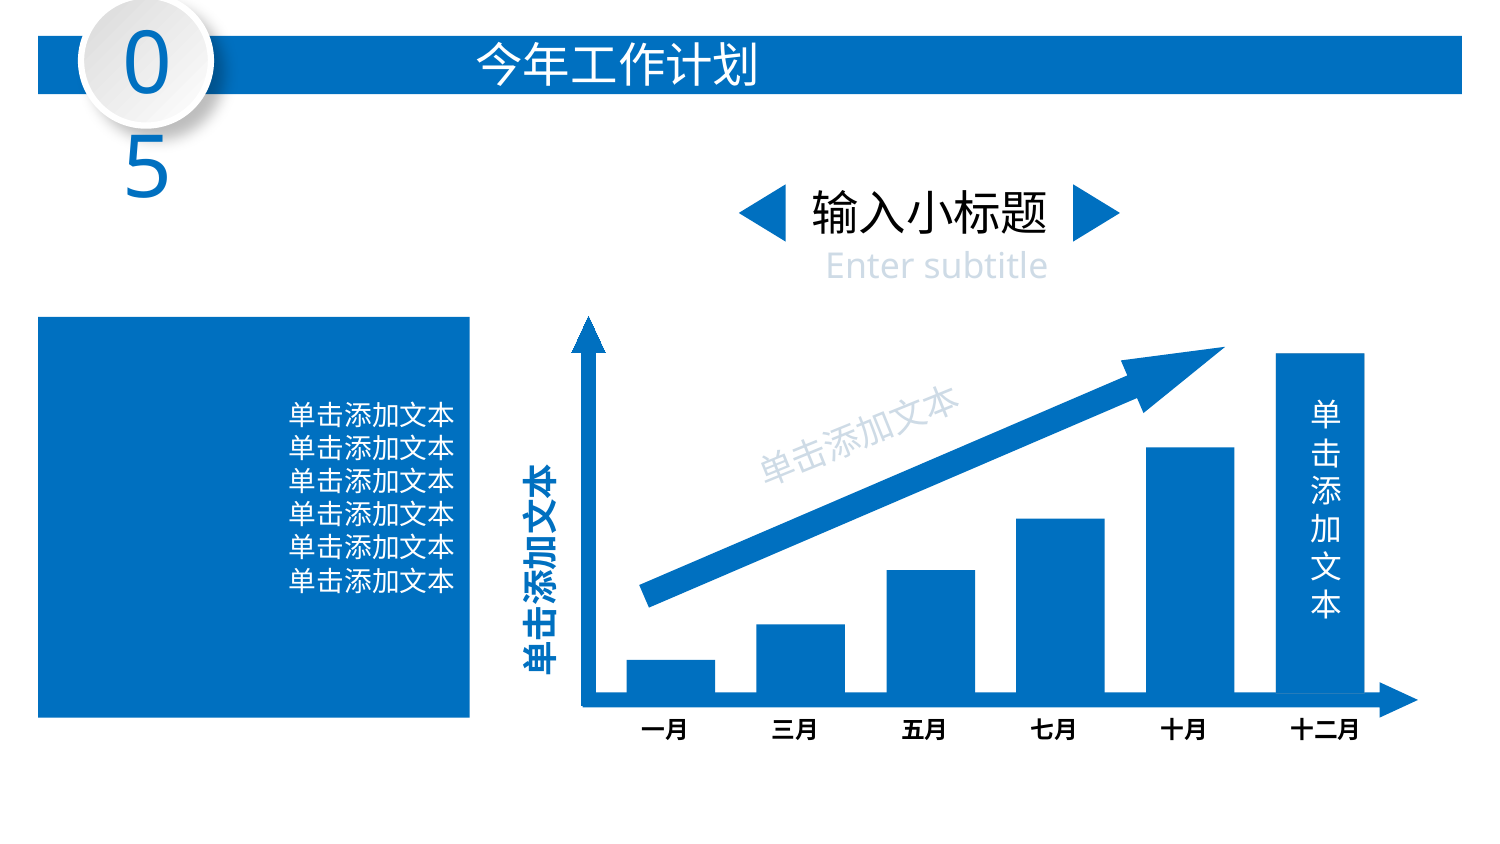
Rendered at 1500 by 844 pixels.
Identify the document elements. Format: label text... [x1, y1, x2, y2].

text_box [1070, 182, 1123, 244]
text_box [38, 35, 75, 95]
text_box [756, 624, 845, 693]
text_box Enter subtitle [810, 235, 1064, 294]
text_box [1016, 518, 1105, 693]
text_box [896, 35, 1462, 95]
text_box [1146, 447, 1235, 693]
text_box 今年工作计划 [340, 23, 896, 104]
text_box [886, 570, 976, 693]
text_box [571, 316, 606, 706]
text_box [224, 35, 340, 95]
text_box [80, 0, 212, 126]
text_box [626, 706, 1379, 752]
text_box [582, 682, 1418, 717]
text_box [736, 182, 788, 244]
text_box 单击添加文本 [734, 362, 982, 507]
text_box 输入小标题 [796, 175, 1064, 247]
text_box 单击添加文本 [510, 448, 569, 692]
text_box 单击添加文本 单击添加文本 单击添加文本 单击添加文本 单击添加文本 单击添加文本 [38, 316, 470, 718]
text_box [639, 346, 1226, 608]
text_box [1275, 353, 1365, 694]
text_box [626, 659, 716, 693]
